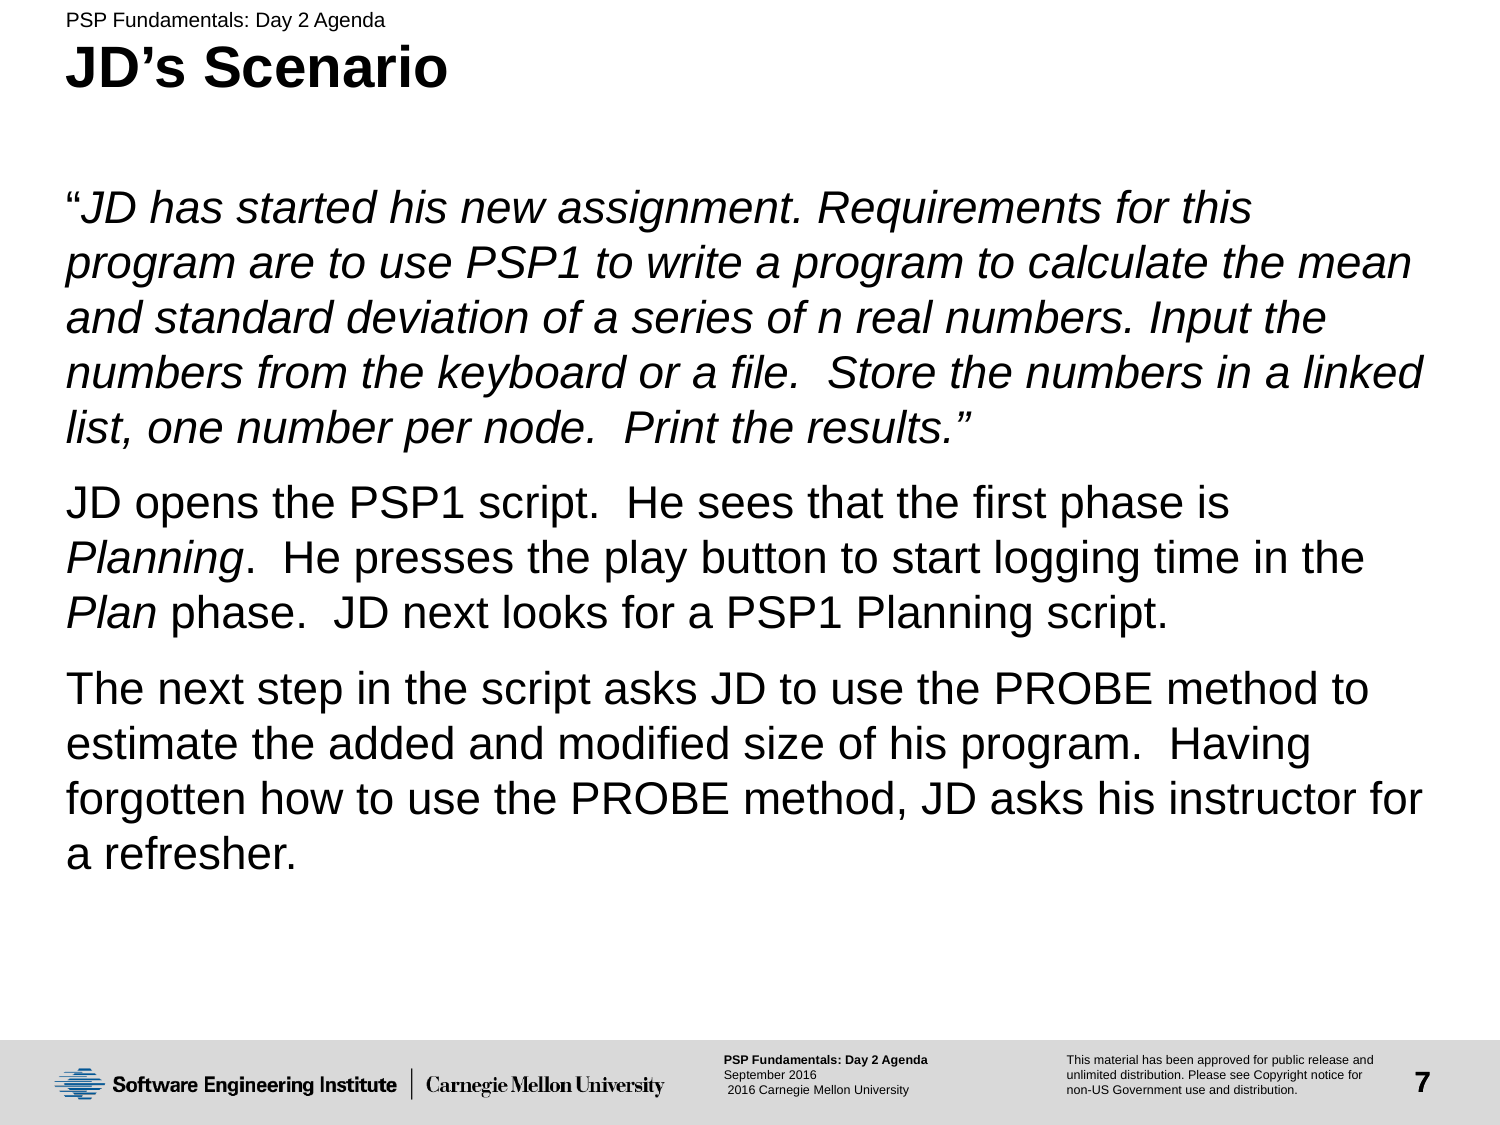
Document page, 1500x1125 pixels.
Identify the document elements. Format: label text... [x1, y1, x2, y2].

list “JD has started his new assignment. Requirements for this program are to use PSP1 to write a program to calculate the mean and standard deviation of a series of n real numbers. Input the numbers from the keyboard or a file. Store the numbers in a linked list, one number per node. Print the results.” JD opens the PSP1 script. He sees that the first phase is Planning. He presses the play button to start logging time in the Plan phase. JD next looks for a PSP1 Planning script. The next step in the script asks JD to use the PROBE method to estimate the added and modified size of his program. Having forgotten how to use the PROBE method, JD asks his instructor for a refresher. [65, 177, 1431, 1000]
title JD’s Scenario [65, 37, 1430, 148]
picture [46, 1061, 673, 1104]
